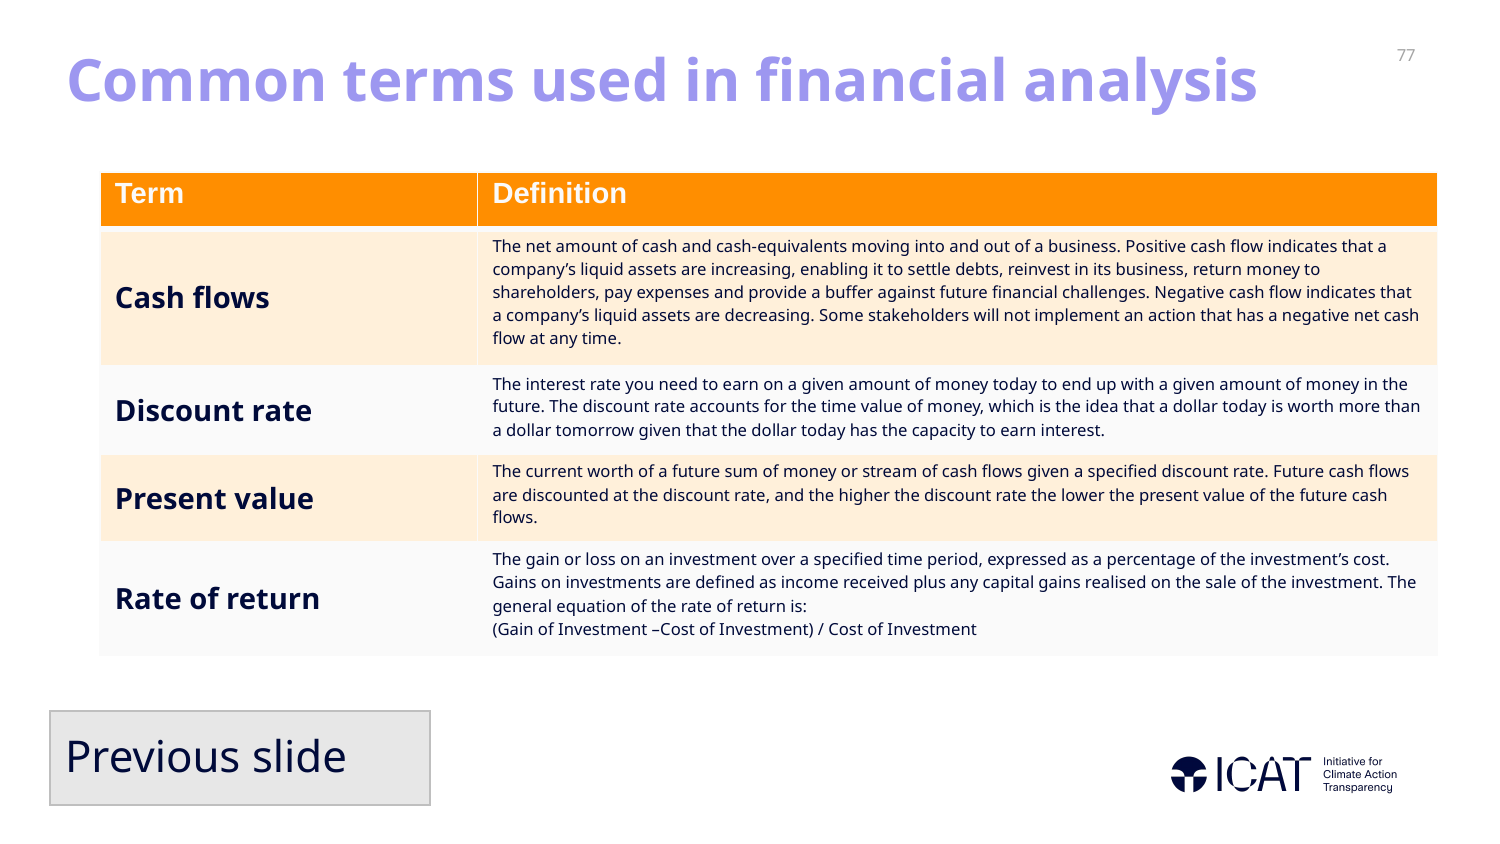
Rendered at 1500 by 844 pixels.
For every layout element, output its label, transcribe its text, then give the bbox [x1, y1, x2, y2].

list Previous slide [50, 711, 430, 806]
table_cell The current worth of a future sum of money or stream of cash flows given a specified discount rate. Future cash flows are discounted at the discount rate, and the higher the discount rate the lower the present value of the future cash flows. [478, 455, 1437, 541]
table_cell Rate of return [101, 543, 477, 654]
table_header Definition [478, 173, 1437, 226]
table_cell The gain or loss on an investment over a specified time period, expressed as a percentage of the investment’s cost. Gains on investments are defined as income received plus any capital gains realised on the sale of the investment. The general equation of the rate of return is: (Gain of Investment –Cost of Investment) / Cost of Investment [478, 543, 1437, 654]
table_cell Present value [101, 455, 477, 541]
table_cell Discount rate [101, 367, 477, 453]
table_cell The net amount of cash and cash-equivalents moving into and out of a business. Positive cash flow indicates that a company’s liquid assets are increasing, enabling it to settle debts, reinvest in its business, return money to shareholders, pay expenses and provide a buffer against future financial challenges. Negative cash flow indicates that a company’s liquid assets are decreasing. Some stakeholders will not implement an action that has a negative net cash flow at any time. [478, 232, 1437, 365]
text_box [106, 730, 430, 785]
picture [1171, 724, 1430, 824]
table_header Term [101, 173, 477, 226]
title Common terms used in financial analysis [51, 35, 1449, 130]
table_cell The interest rate you need to earn on a given amount of money today to end up with a given amount of money in the future. The discount rate accounts for the time value of money, which is the idea that a dollar today is worth more than a dollar tomorrow given that the dollar today has the capacity to earn interest. [478, 367, 1437, 453]
table_cell Cash flows [101, 232, 477, 365]
